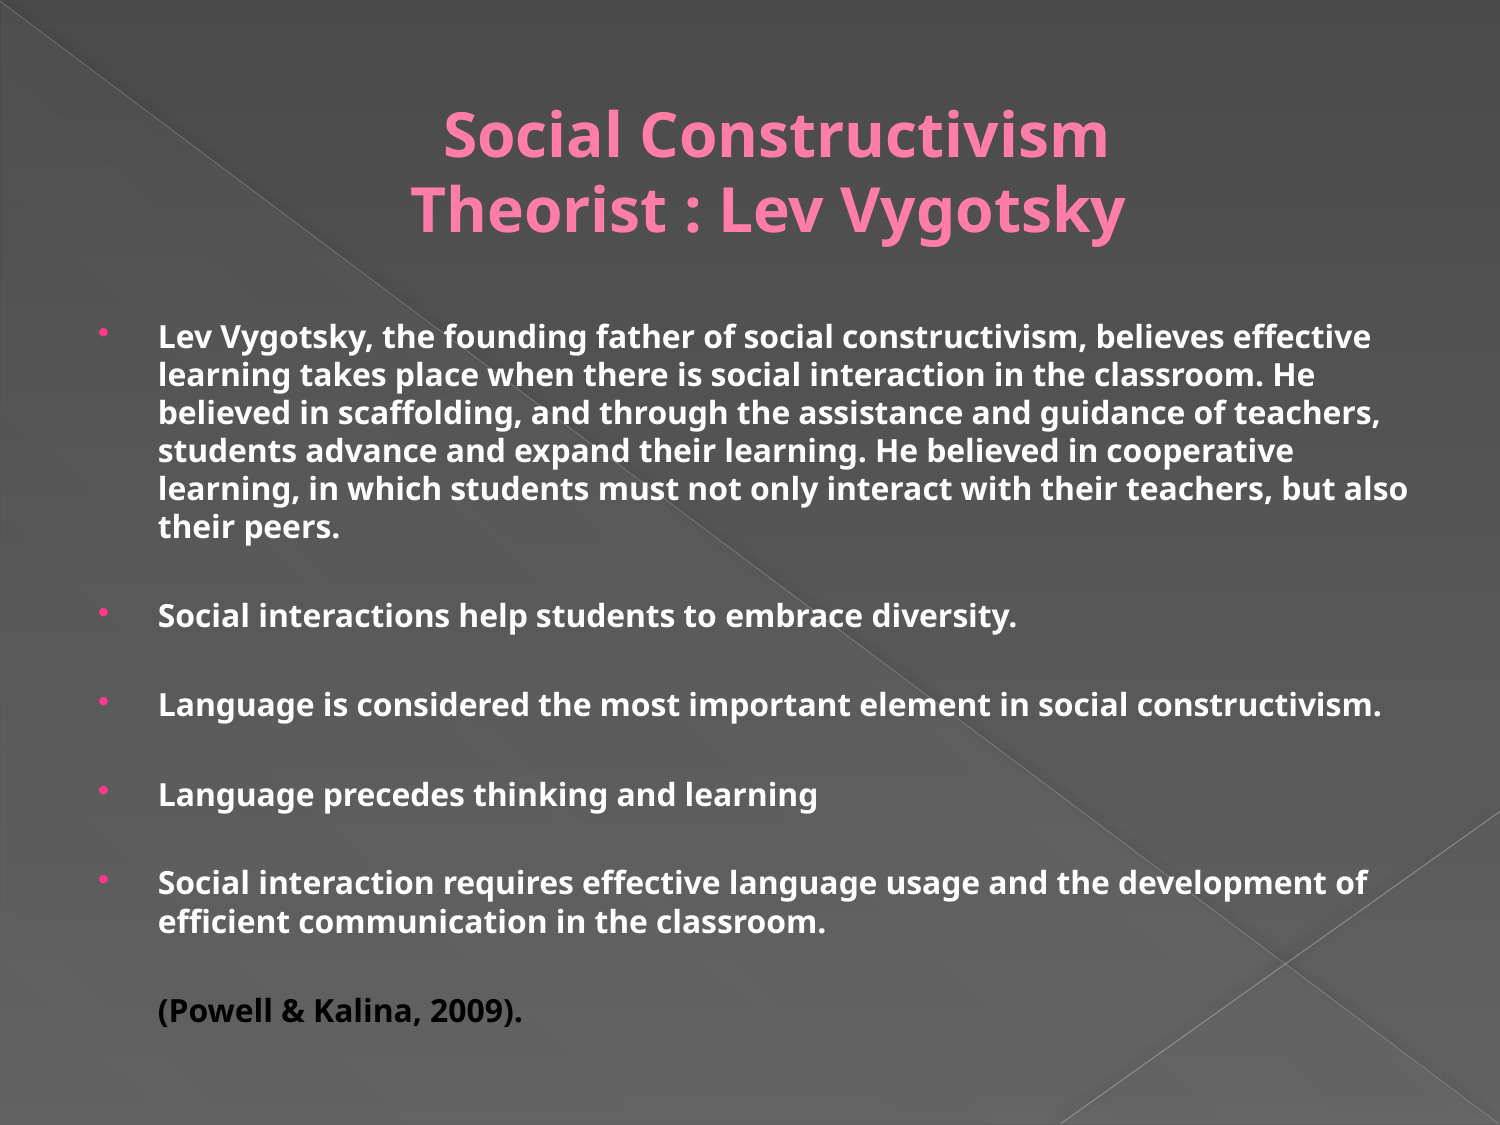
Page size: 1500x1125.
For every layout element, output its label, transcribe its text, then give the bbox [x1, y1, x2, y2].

title Social Constructivism Theorist : Lev Vygotsky [75, 87, 1425, 308]
list Lev Vygotsky, the founding father of social constructivism, believes effective learning takes place when there is social interaction in the classroom. He believed in scaffolding, and through the assistance and guidance of teachers, students advance and expand their learning. He believed in cooperative learning, in which students must not only interact with their teachers, but also their peers. Social interactions help students to embrace diversity. Language is considered the most important element in social constructivism. Language precedes thinking and learning Social interaction requires effective language usage and the development of efficient communication in the classroom. (Powell & Kalina, 2009). [75, 308, 1425, 1059]
